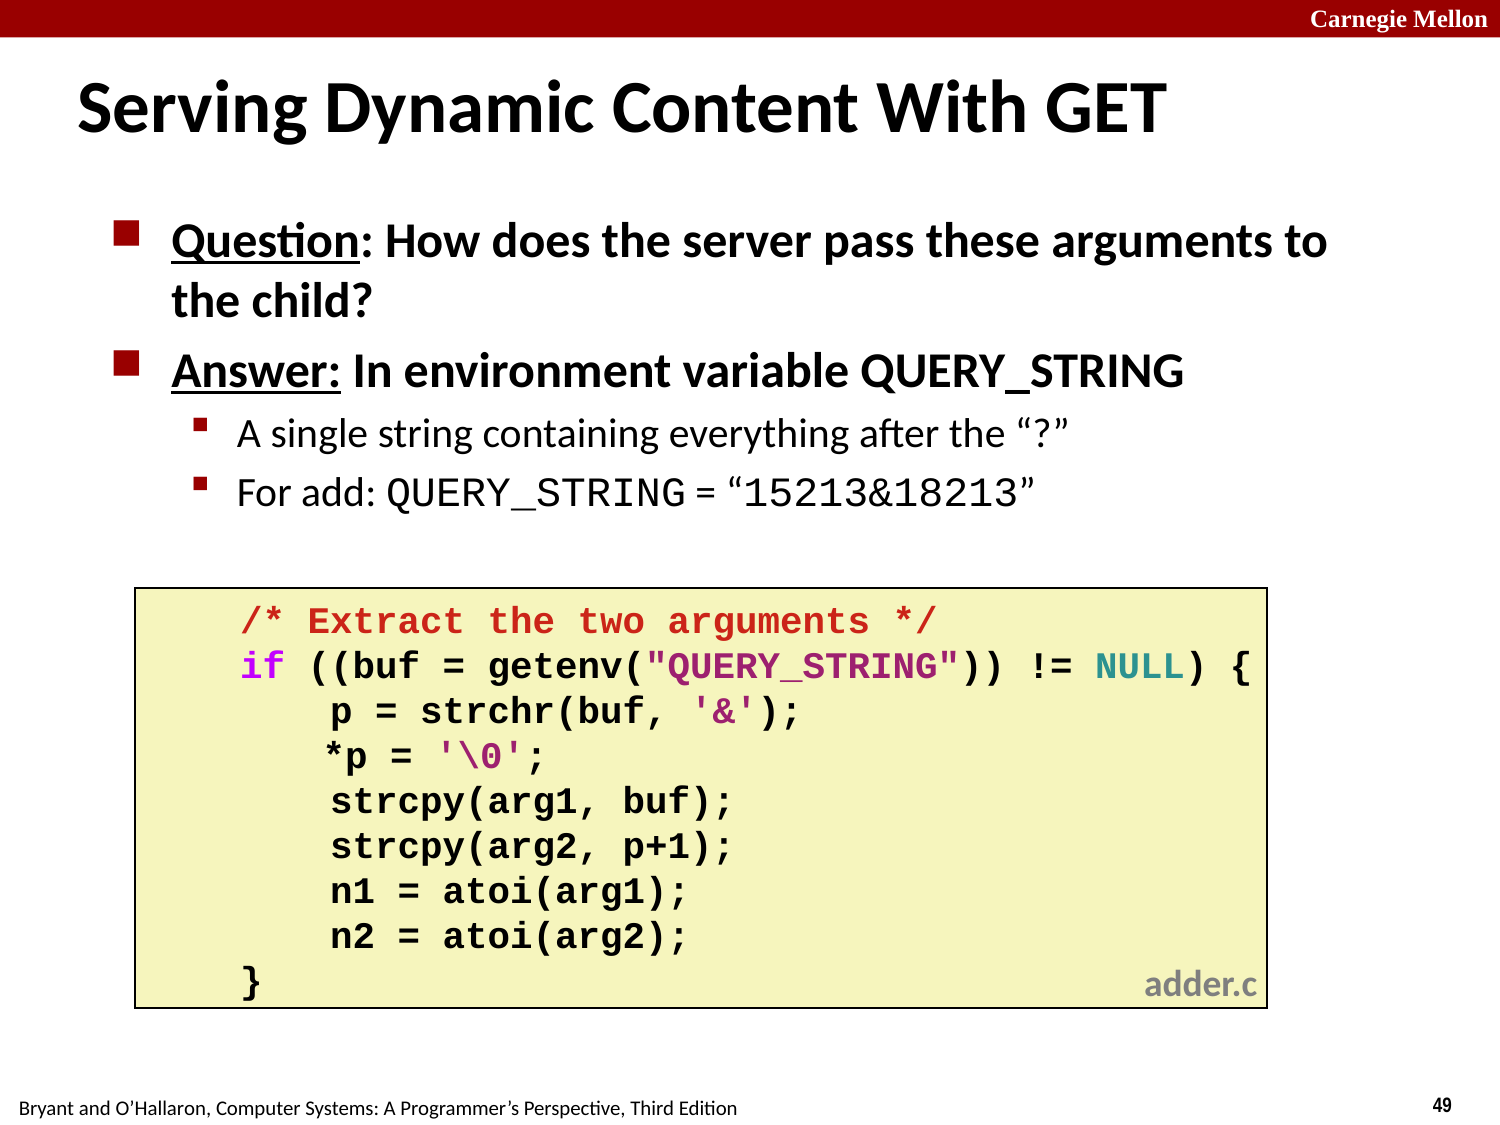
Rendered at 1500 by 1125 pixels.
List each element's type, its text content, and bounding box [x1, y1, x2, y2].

list Question: How does the server pass these arguments to the child? Answer: In environment variable QUERY_STRING A single string containing everything after the “?” For add: QUERY_STRING = “15213&18213” [99, 199, 1381, 576]
title Serving Dynamic Content With GET [62, 49, 1438, 163]
text_box /* Extract the two arguments */ if ((buf = getenv("QUERY_STRING")) != NULL) { p = strchr(buf, '&'); *p = '\0'; strcpy(arg1, buf); strcpy(arg2, p+1); n1 = atoi(arg1); n2 = atoi(arg2); } [135, 588, 1268, 1009]
text_box adder.c [1129, 951, 1273, 1012]
